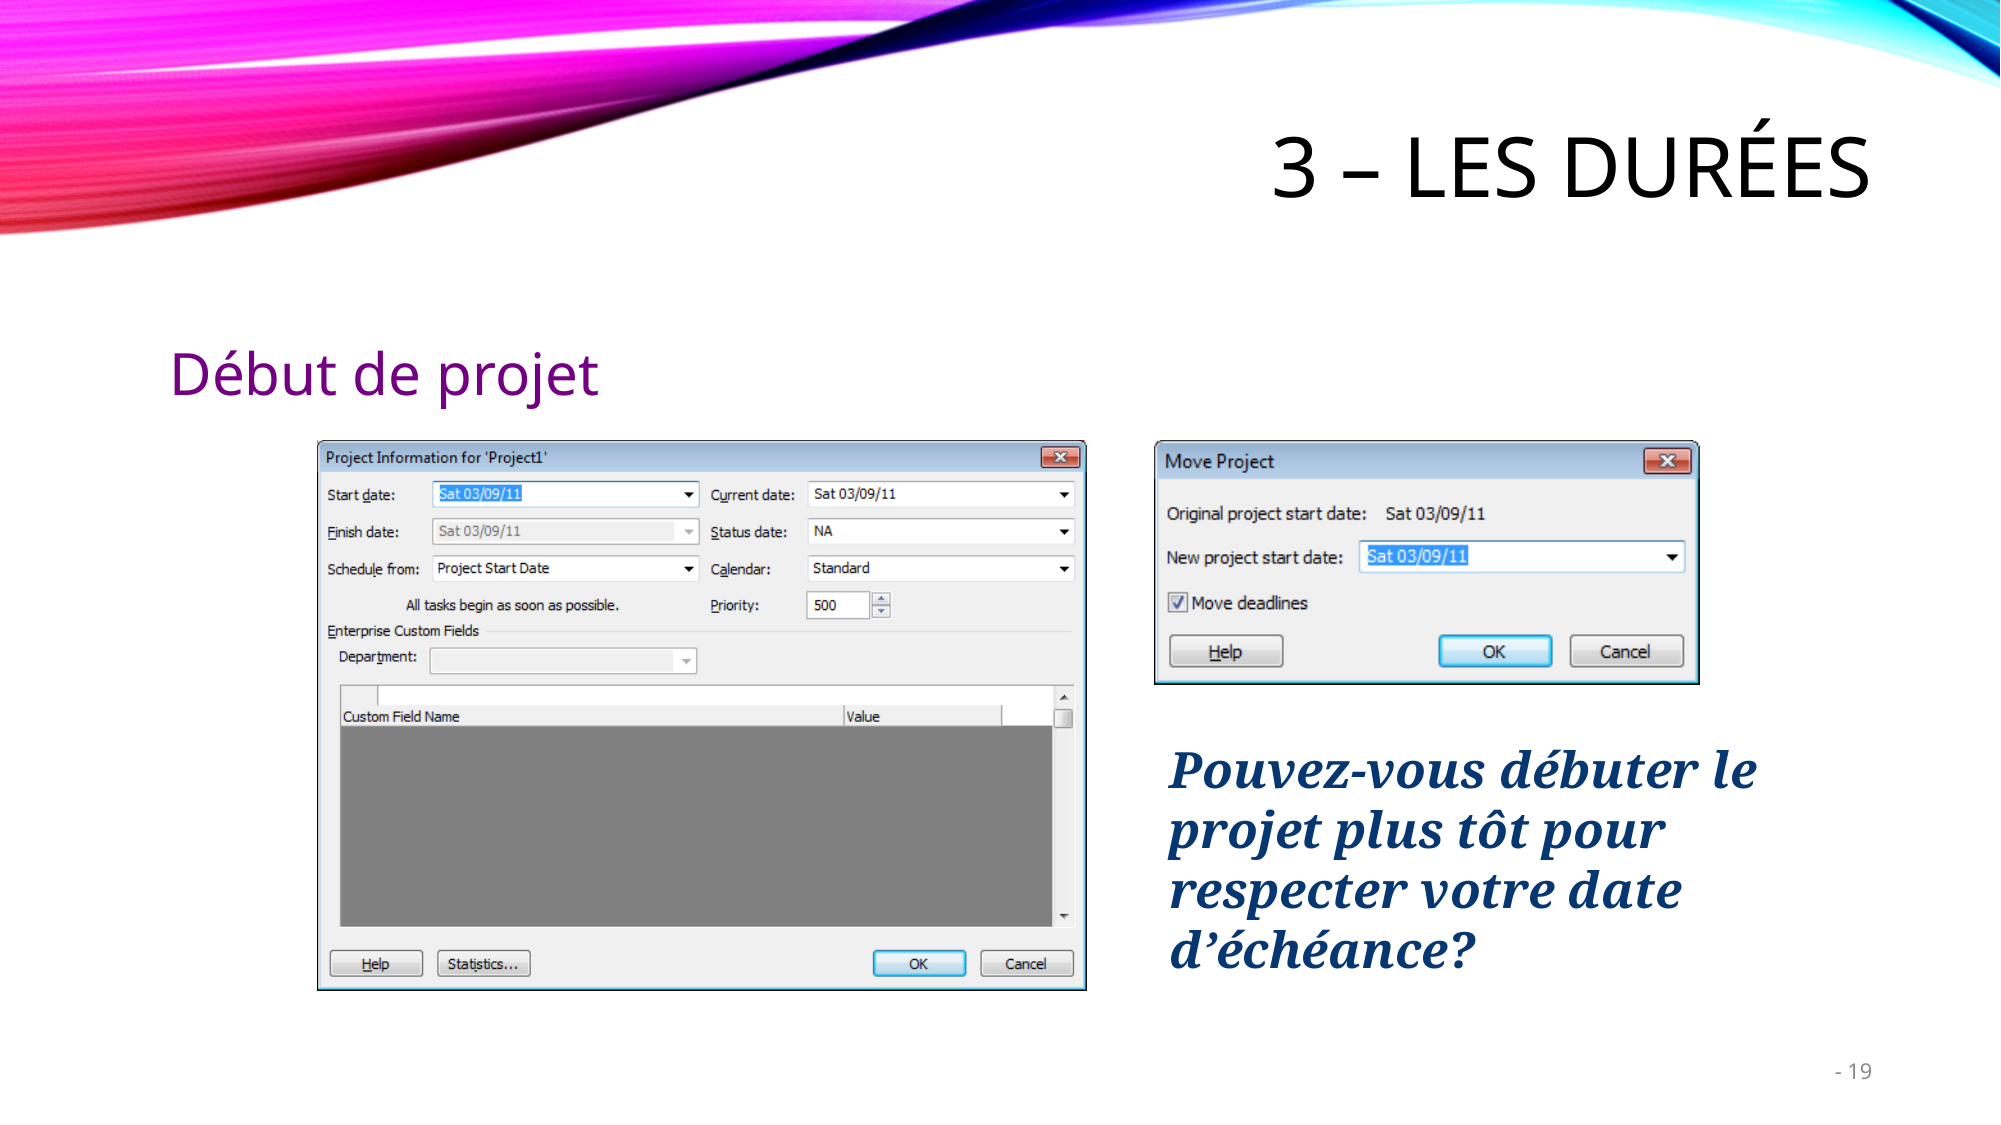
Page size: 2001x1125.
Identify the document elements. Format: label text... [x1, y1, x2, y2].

title 3 – Les durées [638, 64, 1888, 277]
picture [1910, 0, 2000, 45]
slide_number 19 [1808, 1042, 1888, 1103]
picture [316, 440, 1087, 992]
text_box Pouvez-vous débuter le projet plus tôt pour respecter votre date d’échéance? [1154, 731, 1824, 986]
text_box Début de projet [154, 259, 1841, 415]
picture [1154, 440, 1701, 685]
picture [1890, 0, 2000, 75]
picture [0, 0, 2000, 237]
